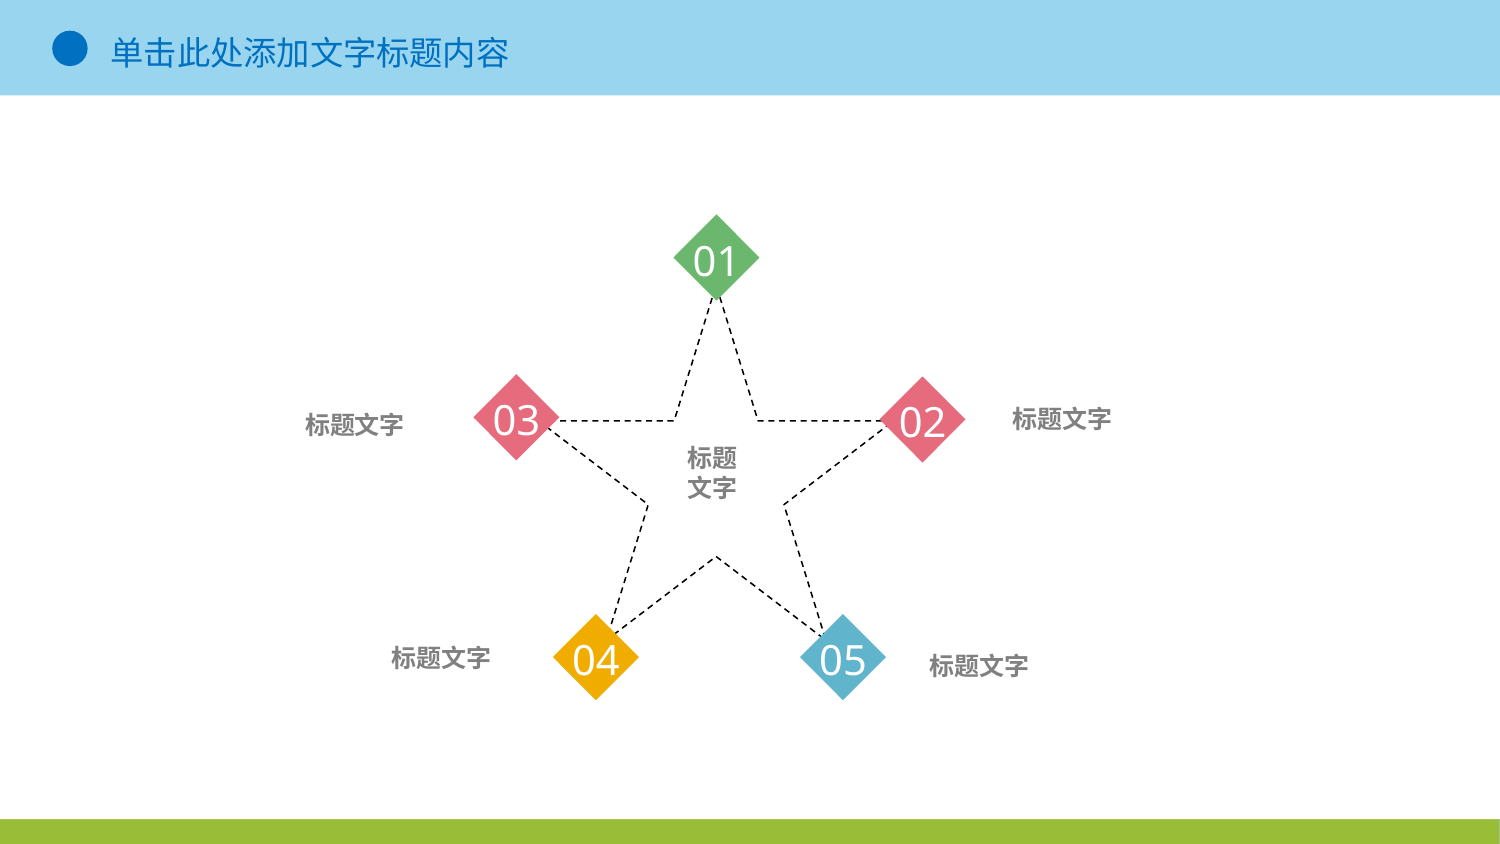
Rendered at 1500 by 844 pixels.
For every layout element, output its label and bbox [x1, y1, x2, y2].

picture [0, 0, 1500, 95]
picture [0, 820, 1500, 844]
text_box [288, 214, 1129, 701]
